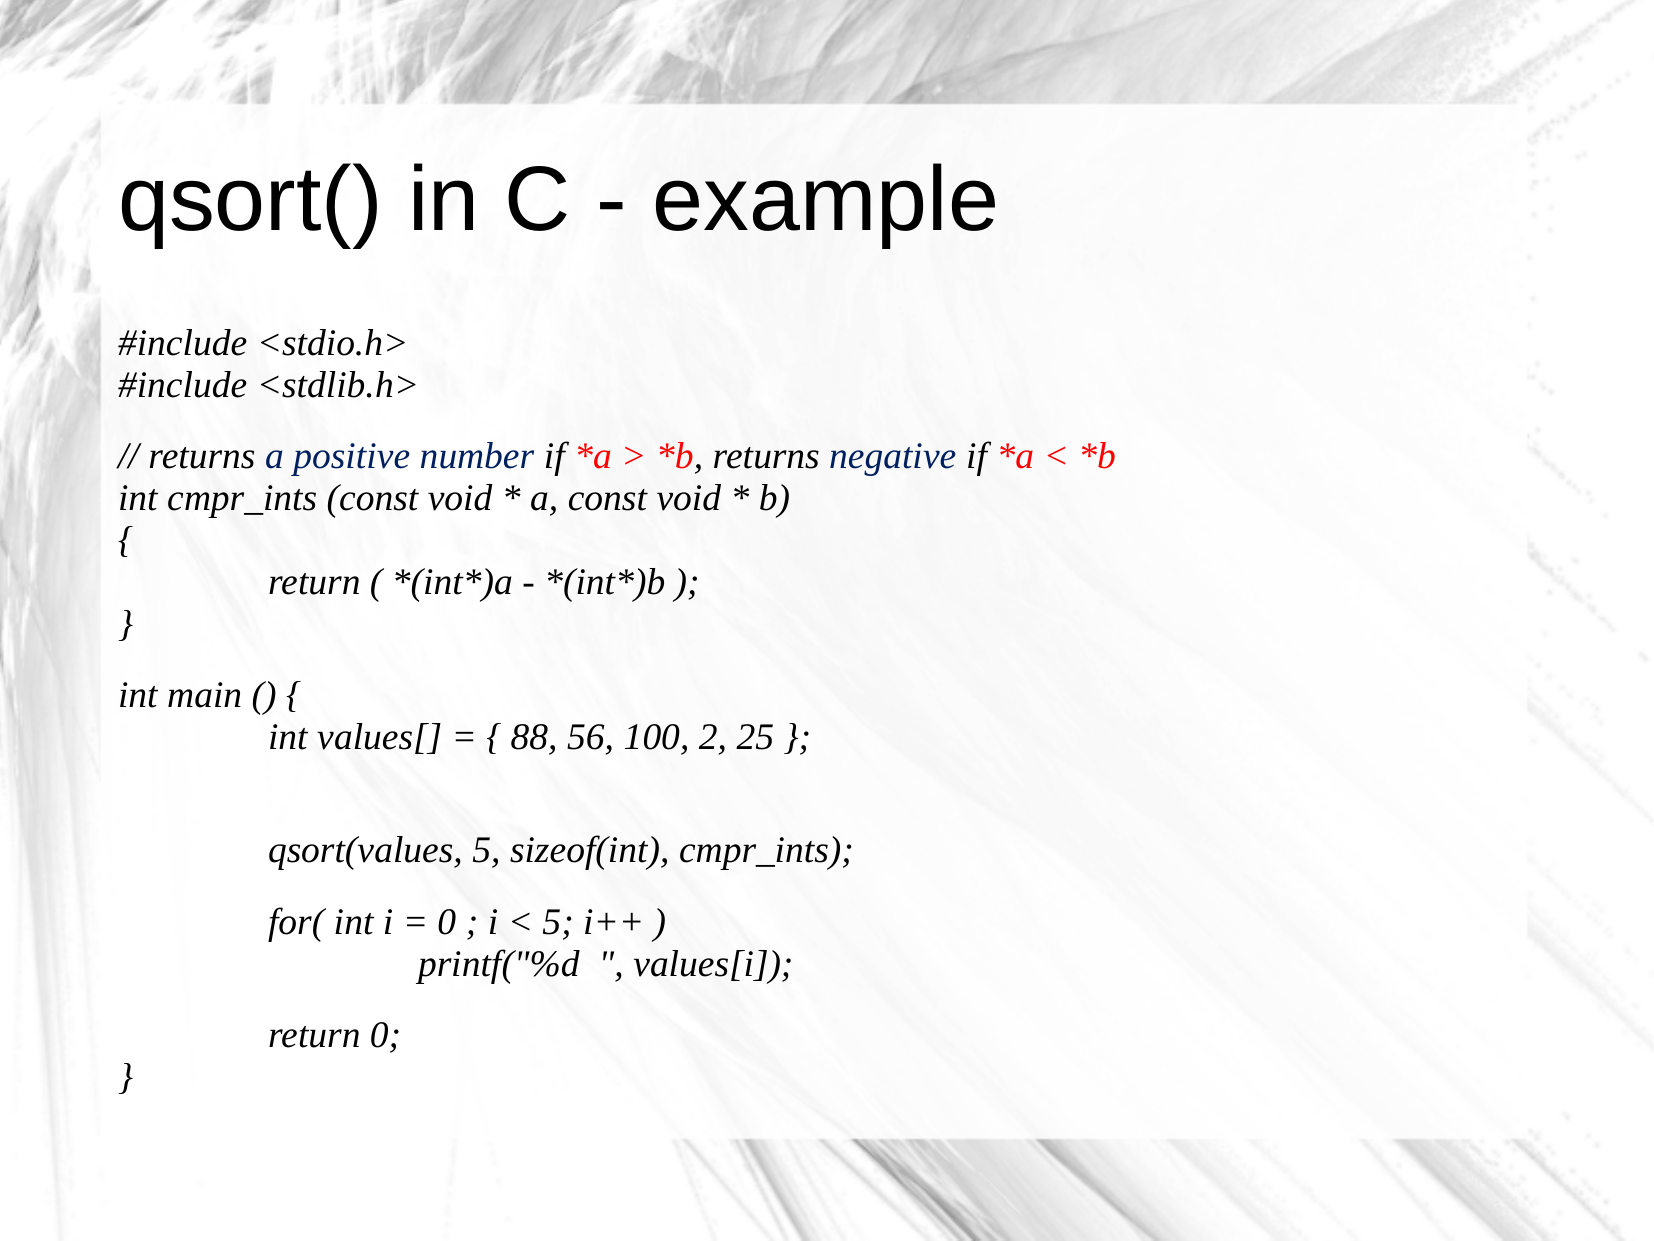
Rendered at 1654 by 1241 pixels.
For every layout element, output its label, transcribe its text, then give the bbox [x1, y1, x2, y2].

title qsort() in C - example [118, 112, 1506, 281]
list #include <stdio.h> #include <stdlib.h> // returns a positive number if *a > *b, returns negative if *a < *b int cmpr_ints (const void * a, const void * b) { return ( *(int*)a - *(int*)b ); } int main () { int values[] = { 88, 56, 100, 2, 25 }; qsort(values, 5, sizeof(int), cmpr_ints); for( int i = 0 ; i < 5; i++ ) printf("%d ", values[i]); return 0; } [118, 319, 1571, 1109]
picture [0, 0, 1654, 1241]
